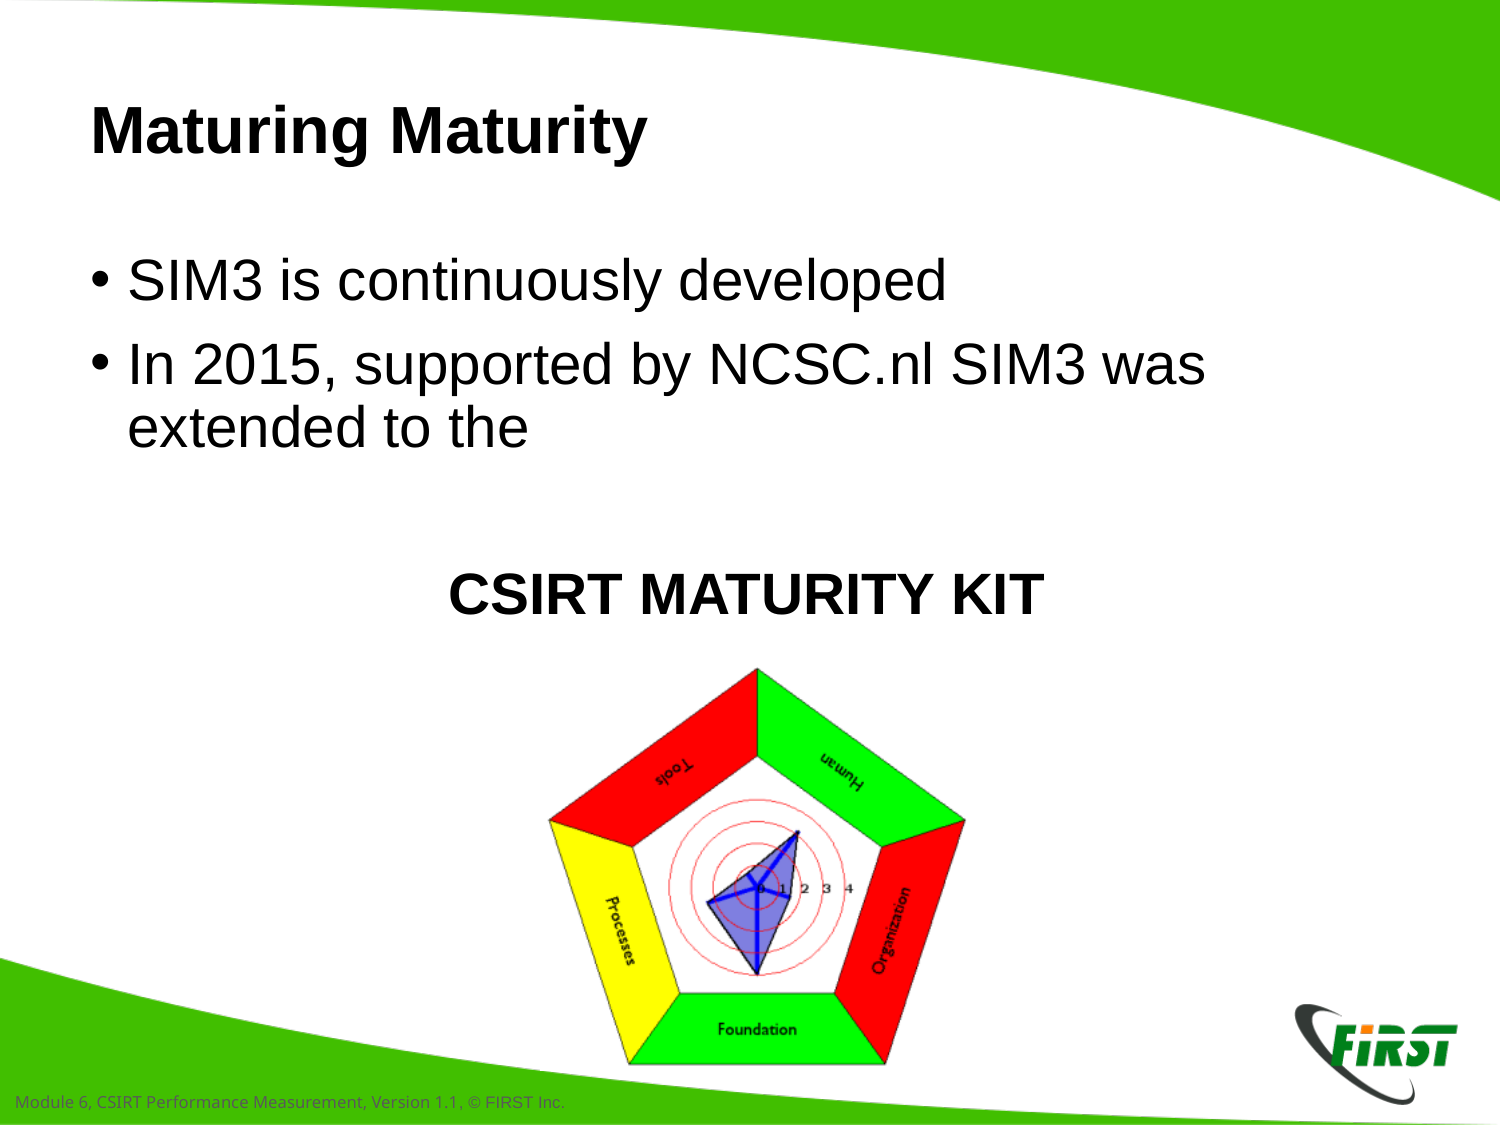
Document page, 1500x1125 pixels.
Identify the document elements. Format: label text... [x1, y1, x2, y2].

picture [0, 0, 1500, 1125]
title Maturing Maturity [75, 59, 1436, 205]
list SIM3 is continuously developed In 2015, supported by NCSC.nl SIM3 was extended to the CSIRT MATURITY KIT [75, 242, 1436, 1015]
